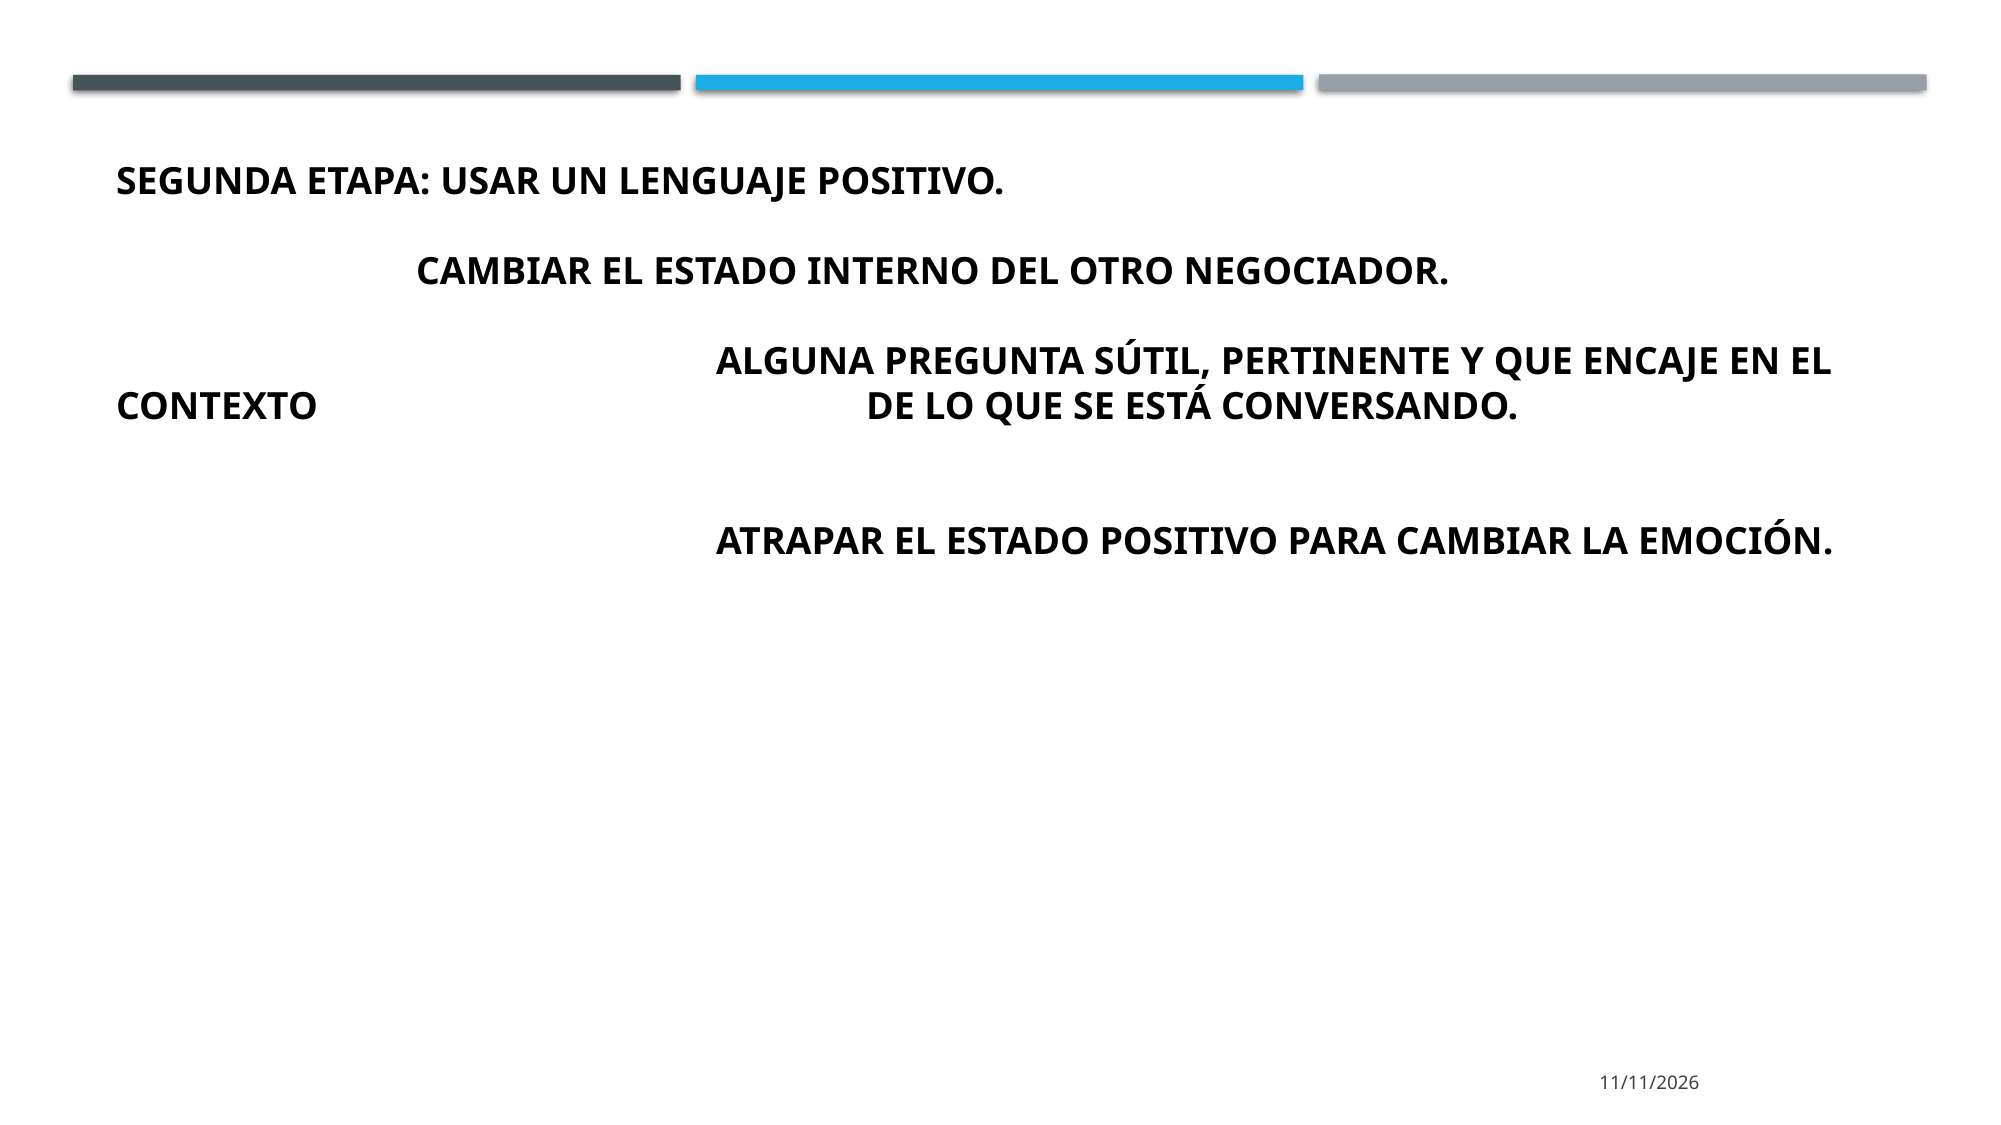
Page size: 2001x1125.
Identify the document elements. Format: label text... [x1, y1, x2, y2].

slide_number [1247, 1053, 1715, 1114]
text_box SEGUNDA ETAPA: USAR UN LENGUAJE POSITIVO. CAMBIAR EL ESTADO INTERNO DEL OTRO NEGOCIADOR. ALGUNA PREGUNTA SÚTIL, PERTINENTE Y QUE ENCAJE EN EL CONTEXTO DE LO QUE SE ESTÁ CONVERSANDO. ATRAPAR EL ESTADO POSITIVO PARA CAMBIAR LA EMOCIÓN. [101, 149, 1913, 570]
